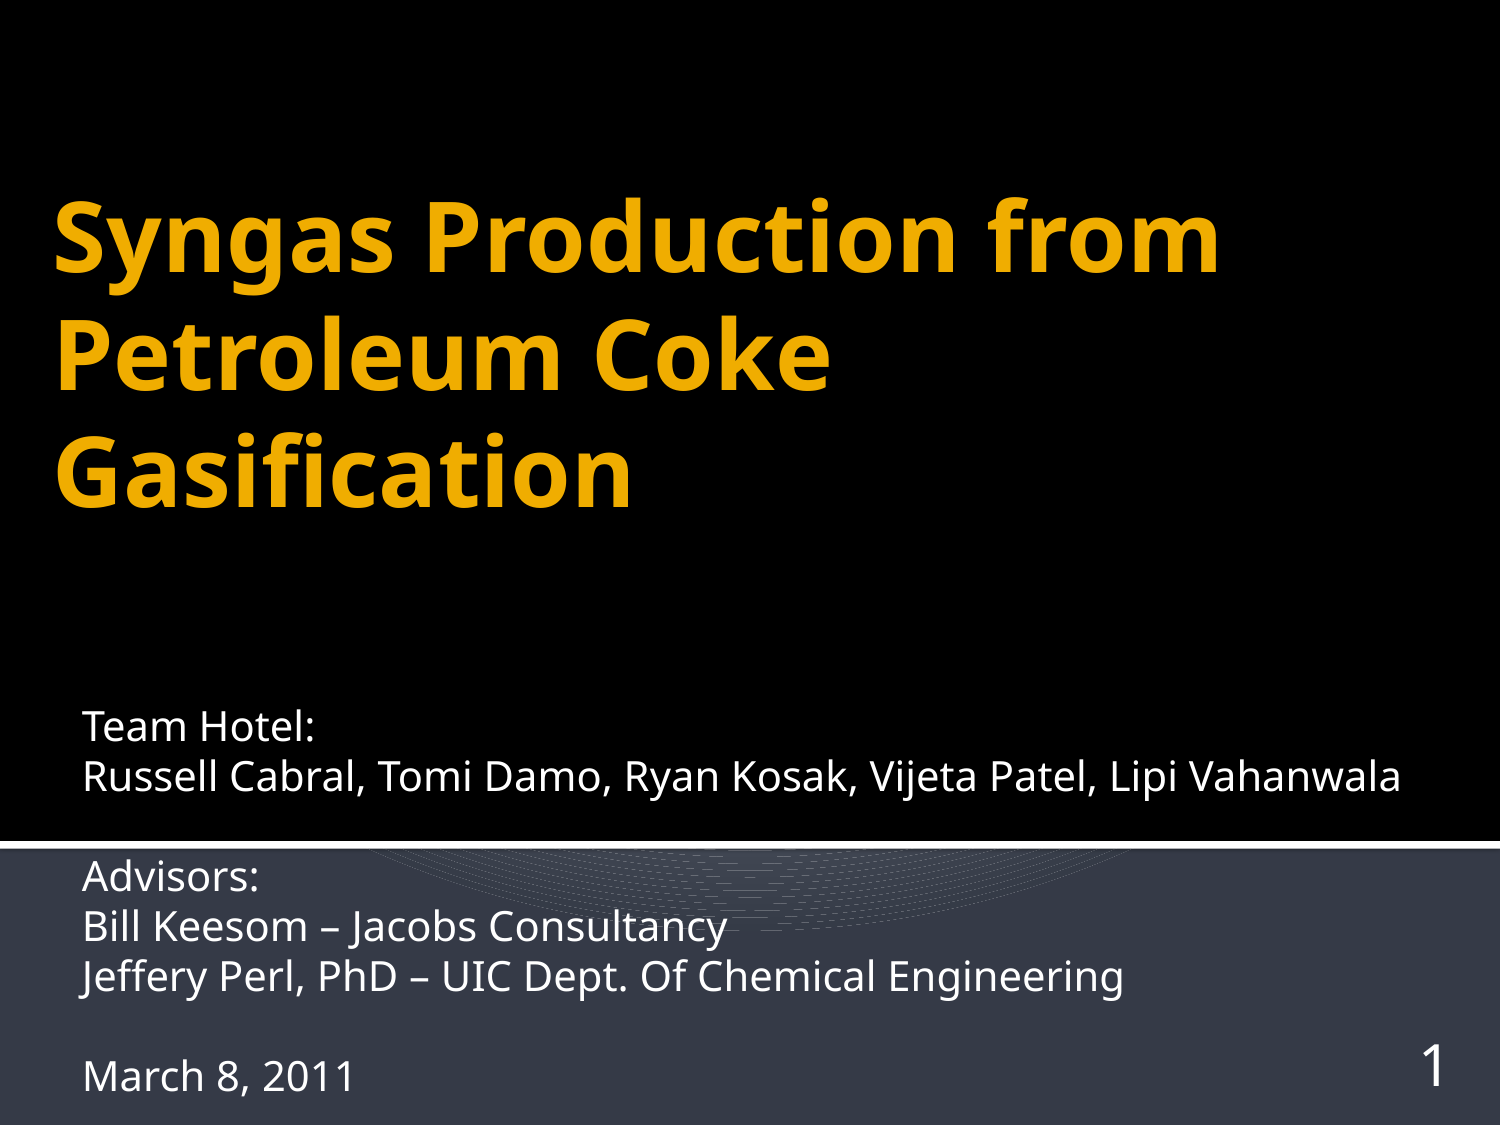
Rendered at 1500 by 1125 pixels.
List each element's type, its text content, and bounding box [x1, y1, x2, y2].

title Syngas Production from Petroleum Coke Gasification [37, 174, 1388, 575]
slide_number 1 [1345, 1062, 1467, 1108]
subtitle Team Hotel: Russell Cabral, Tomi Damo, Ryan Kosak, Vijeta Patel, Lipi Vahanwala Advisors: Bill Keesom – Jacobs Consultancy Jeffery Perl, PhD – UIC Dept. Of Chemical Engineering March 8, 2011 [62, 687, 1438, 1100]
